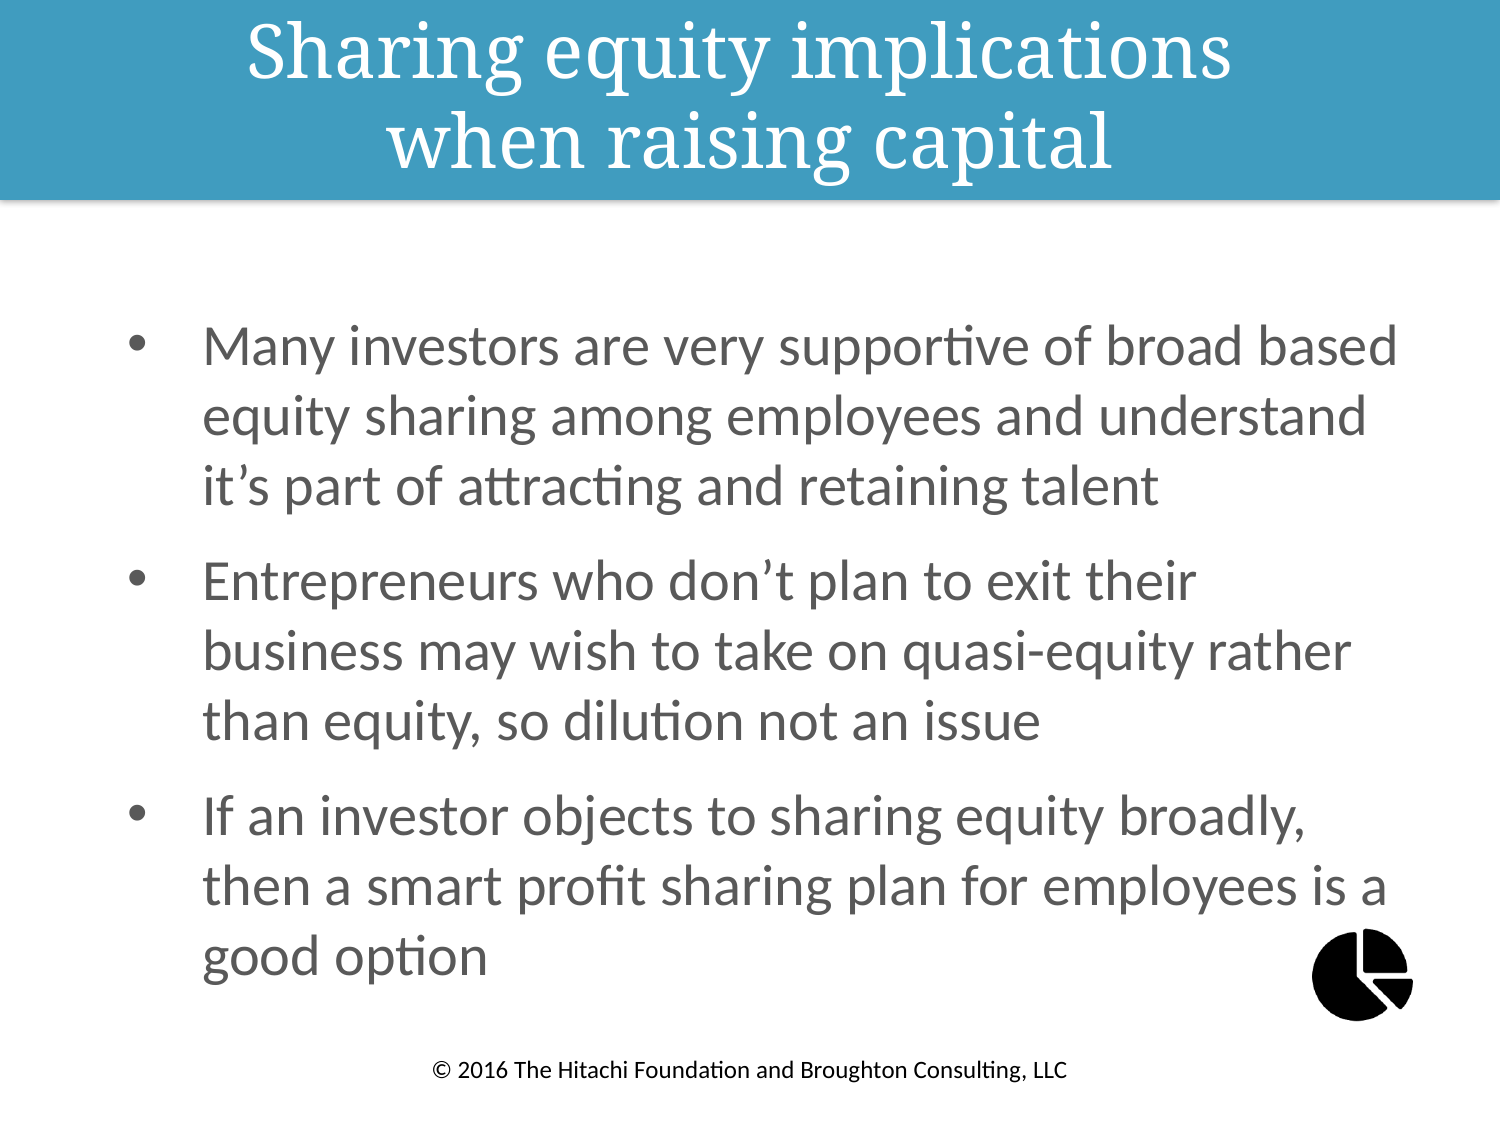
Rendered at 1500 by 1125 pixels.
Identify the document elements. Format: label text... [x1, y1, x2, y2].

title Sharing equity implications when raising capital [112, 24, 1388, 163]
text_box Many investors are very supportive of broad based equity sharing among employees and understand it’s part of attracting and retaining talent Entrepreneurs who don’t plan to exit their business may wish to take on quasi-equity rather than equity, so dilution not an issue If an investor objects to sharing equity broadly, then a smart profit sharing plan for employees is a good option [112, 299, 1425, 995]
picture [1312, 924, 1413, 1026]
